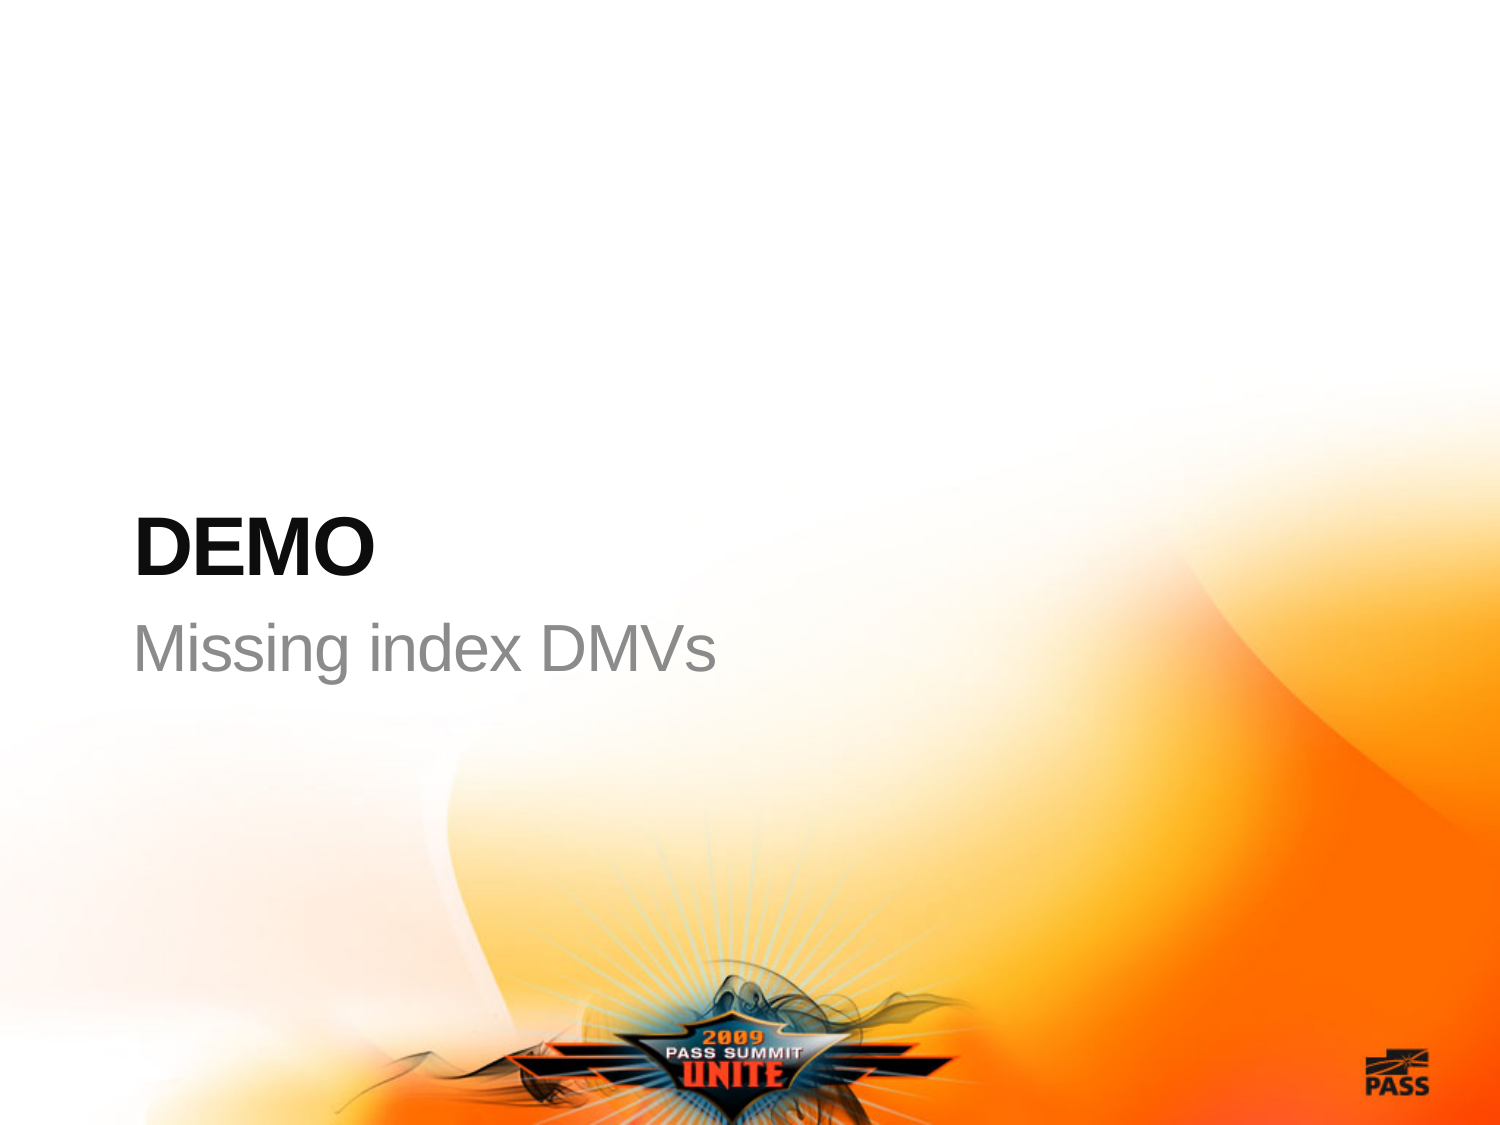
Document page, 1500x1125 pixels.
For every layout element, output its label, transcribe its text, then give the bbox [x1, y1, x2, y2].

picture [0, 0, 1500, 1125]
list Missing index DMVs [117, 538, 1393, 693]
title Demo [118, 509, 1394, 734]
